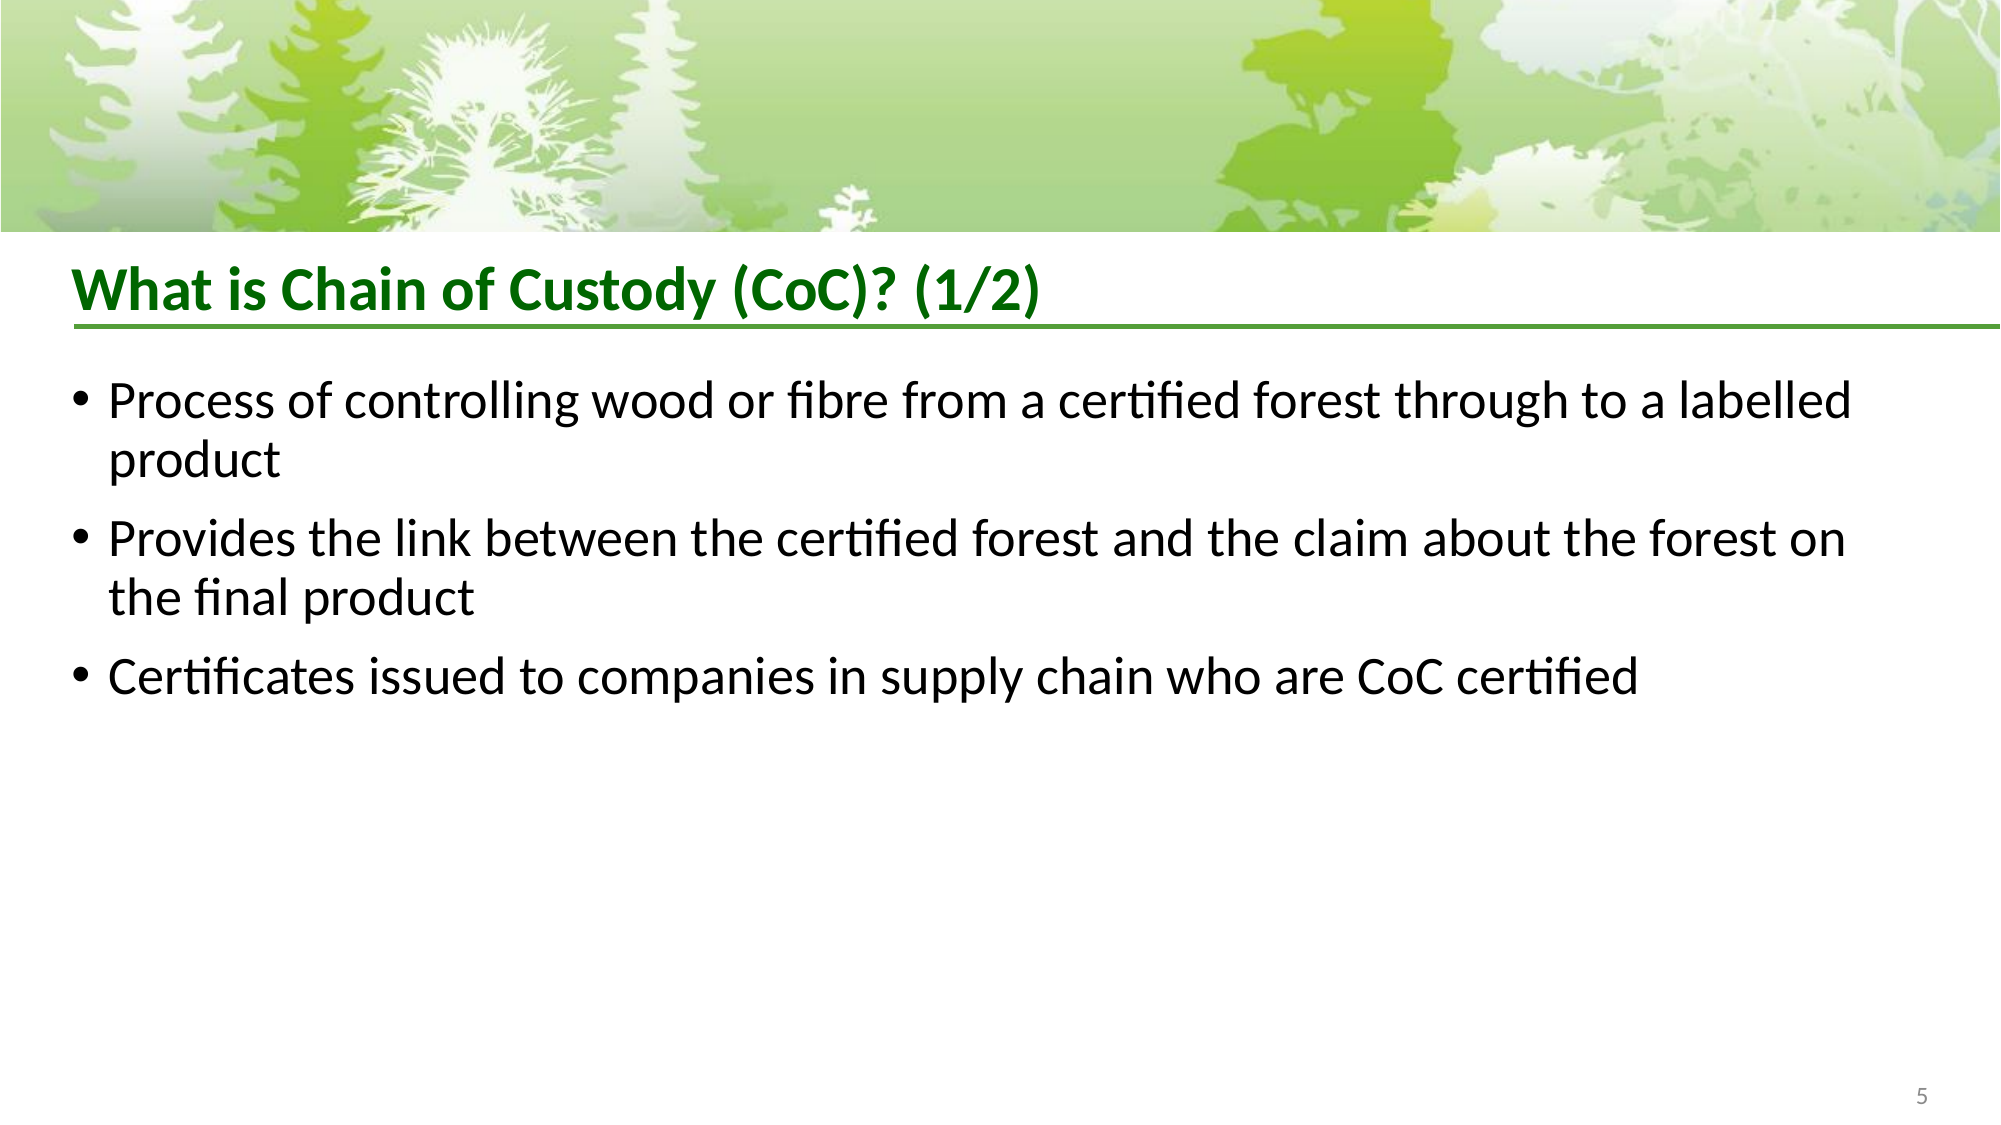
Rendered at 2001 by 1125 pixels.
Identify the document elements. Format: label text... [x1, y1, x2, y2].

title What is Chain of Custody (CoC)? (1/2) [56, 181, 1782, 364]
slide_number 5 [1493, 1065, 1944, 1125]
list Process of controlling wood or fibre from a certified forest through to a labelled product Provides the link between the certified forest and the claim about the forest on the final product Certificates issued to companies in supply chain who are CoC certified [56, 364, 1944, 970]
picture [0, 0, 2000, 232]
